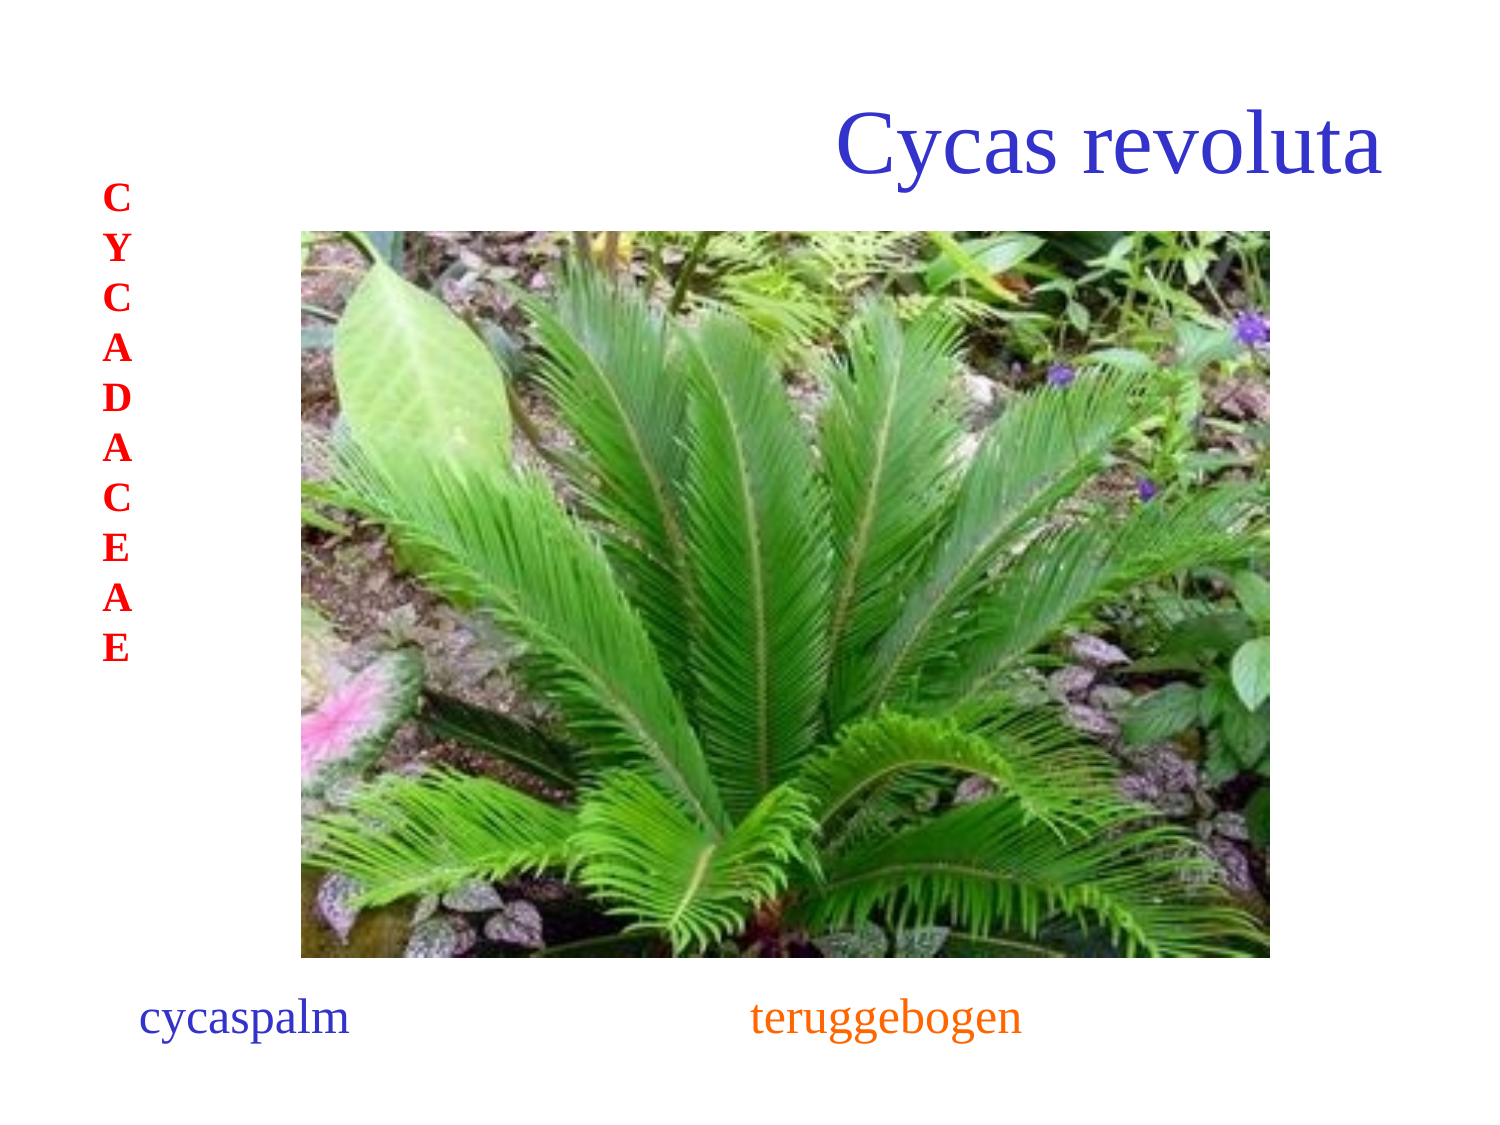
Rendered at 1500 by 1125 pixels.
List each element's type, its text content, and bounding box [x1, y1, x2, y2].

title Cycas revoluta [123, 42, 1399, 231]
text_box CYCADACEAE [87, 162, 150, 678]
text_box cycaspalm [123, 976, 1187, 1051]
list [300, 231, 1270, 959]
